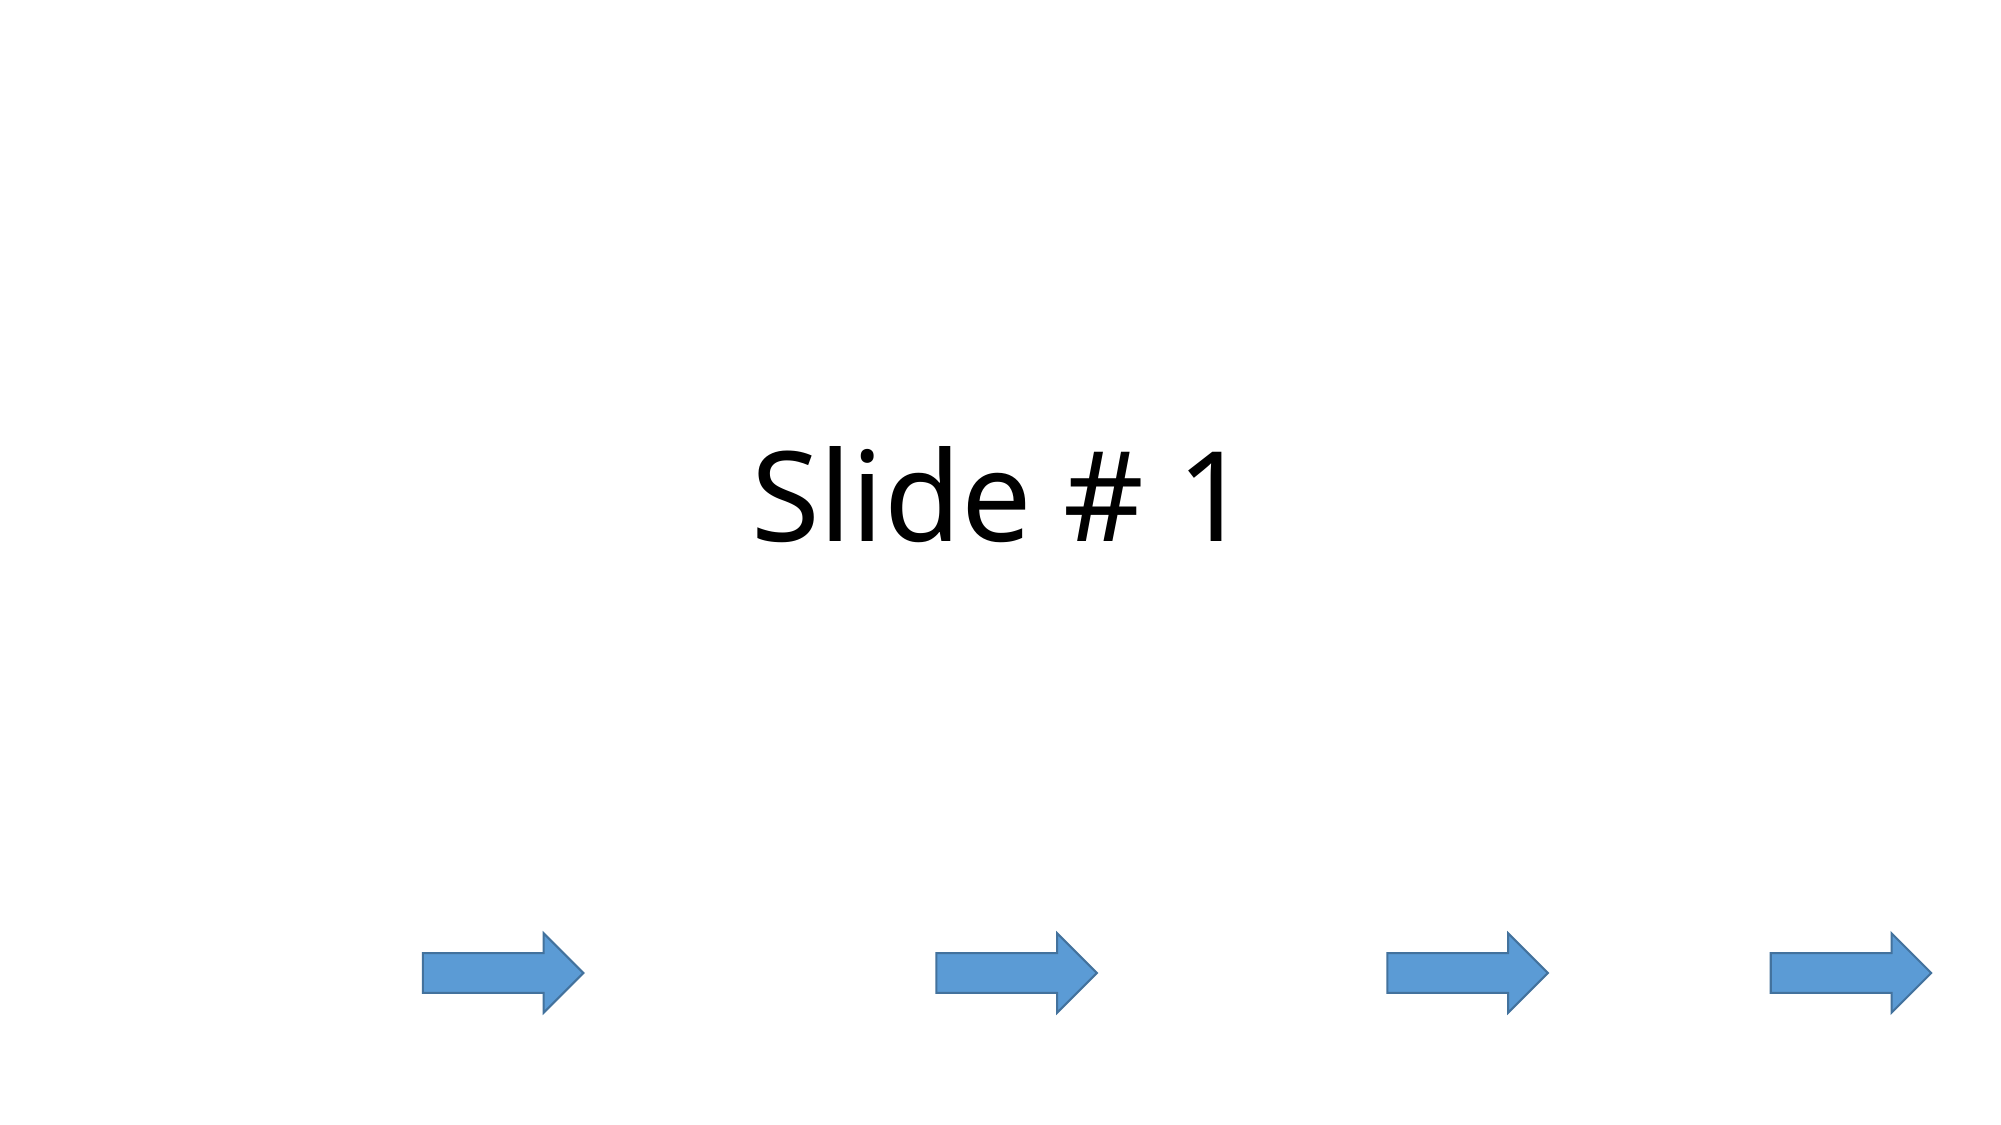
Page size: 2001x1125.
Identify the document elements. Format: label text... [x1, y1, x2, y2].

text_box [421, 930, 585, 1016]
text_box [935, 930, 1099, 1016]
title Slide # 1 [249, 184, 1750, 576]
text_box [1386, 930, 1550, 1016]
text_box [1769, 930, 1933, 1016]
